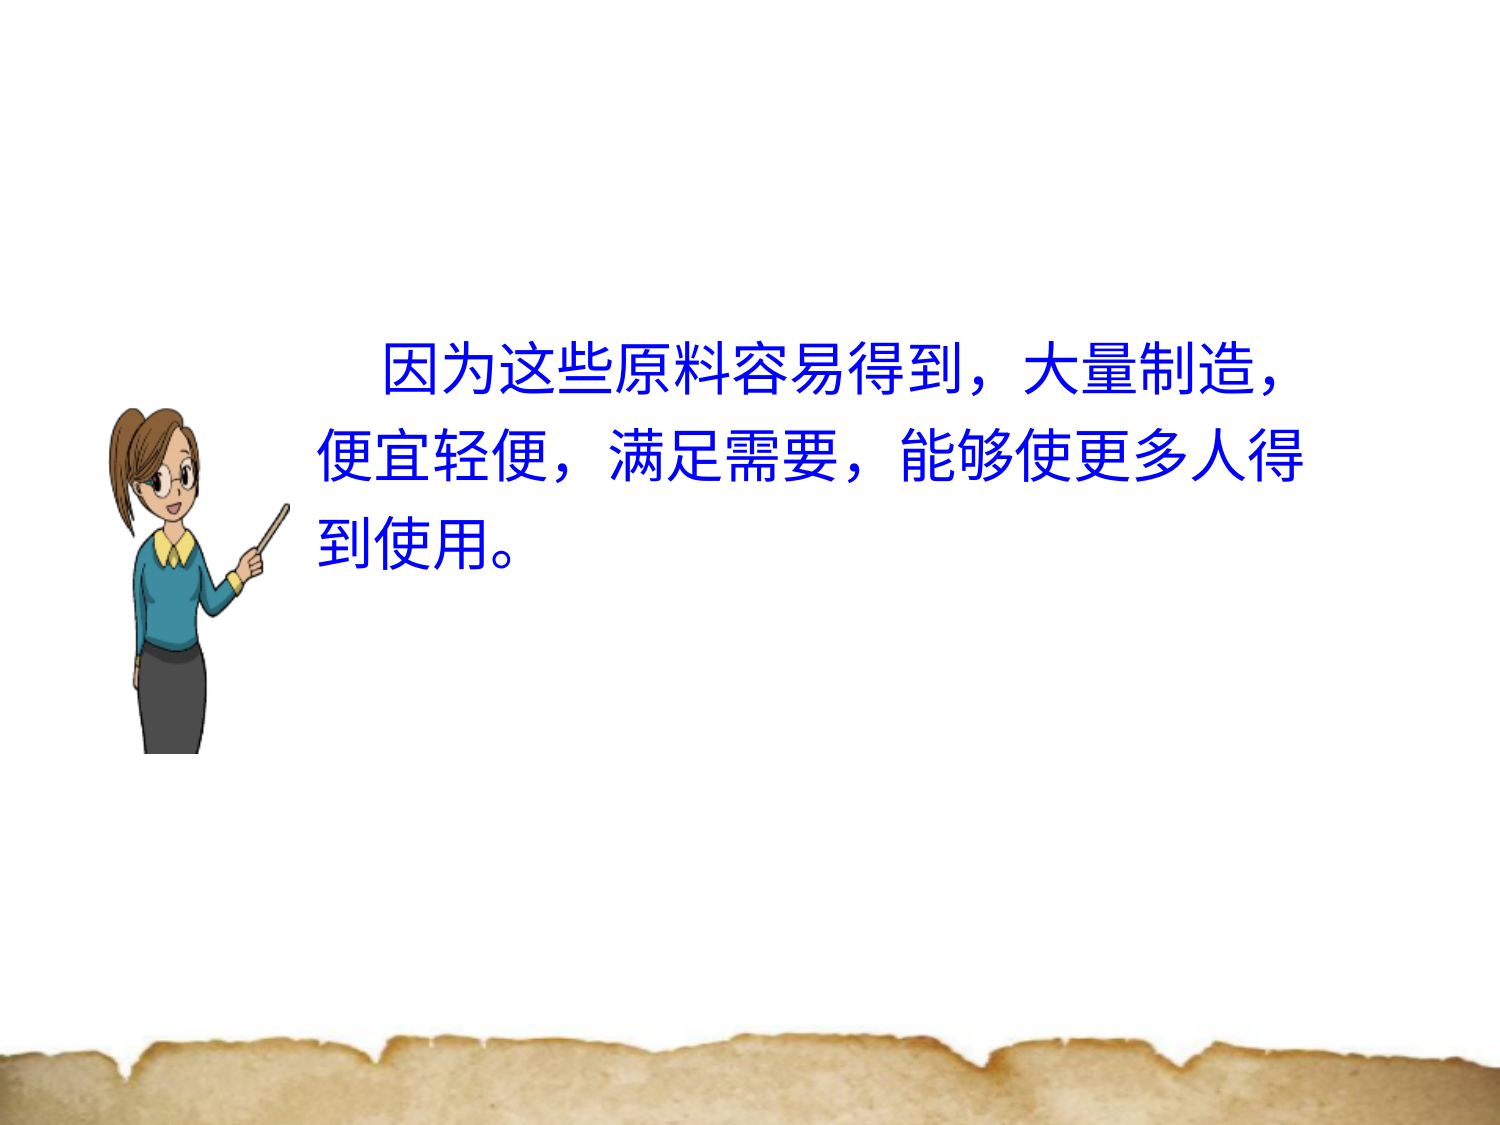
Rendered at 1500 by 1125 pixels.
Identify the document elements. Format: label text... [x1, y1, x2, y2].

picture [107, 407, 290, 754]
picture [0, 987, 1500, 1125]
text_box 因为这些原料容易得到，大量制造，便宜轻便，满足需要，能够使更多人得到使用。 [301, 307, 1353, 585]
